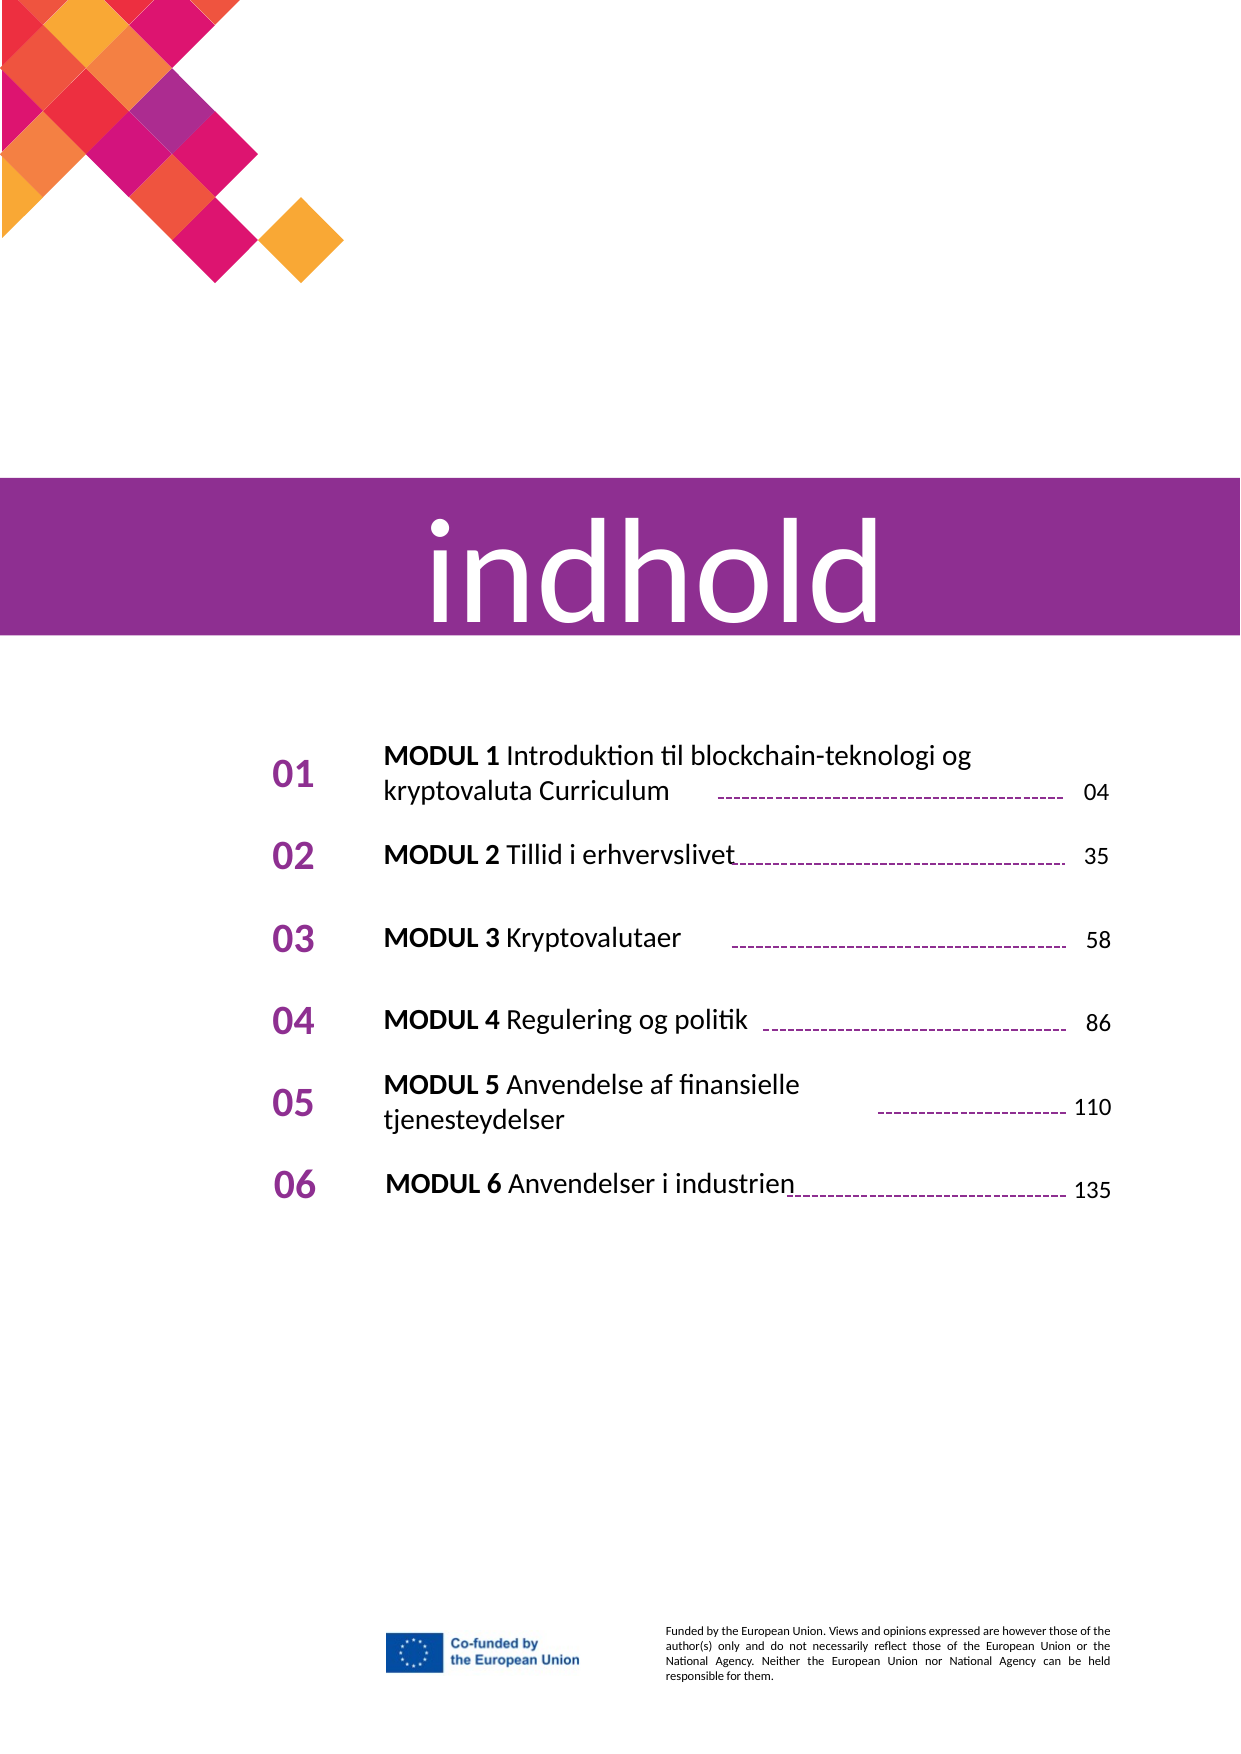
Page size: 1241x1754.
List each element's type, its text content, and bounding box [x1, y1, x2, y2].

text_box 135 [1052, 1160, 1127, 1218]
list MODUL 1 Introduktion til blockchain-teknologi og kryptovaluta Curriculum [368, 742, 1021, 800]
list 02 [240, 824, 347, 882]
list 04 [240, 989, 347, 1047]
text_box 04 [1050, 762, 1125, 820]
list MODUL 4 Regulering og politik [368, 989, 951, 1047]
list MODUL 6 Anvendelser i industrien [370, 1153, 952, 1211]
list MODUL 2 Tillid i erhvervslivet [368, 824, 951, 882]
text_box 110 [1052, 1076, 1127, 1134]
list 05 [240, 1071, 347, 1129]
list 01 [240, 742, 347, 800]
list 03 [240, 906, 347, 965]
text_box 35 [1050, 826, 1125, 884]
text_box 86 [1051, 993, 1127, 1051]
list indhold [408, 464, 1175, 697]
list 06 [242, 1153, 349, 1211]
text_box 58 [1051, 909, 1127, 967]
list MODUL 5 Anvendelse af finansielle tjenesteydelser [368, 1071, 951, 1129]
list MODUL 3 Kryptovalutaer [368, 906, 951, 965]
picture [386, 1630, 581, 1676]
